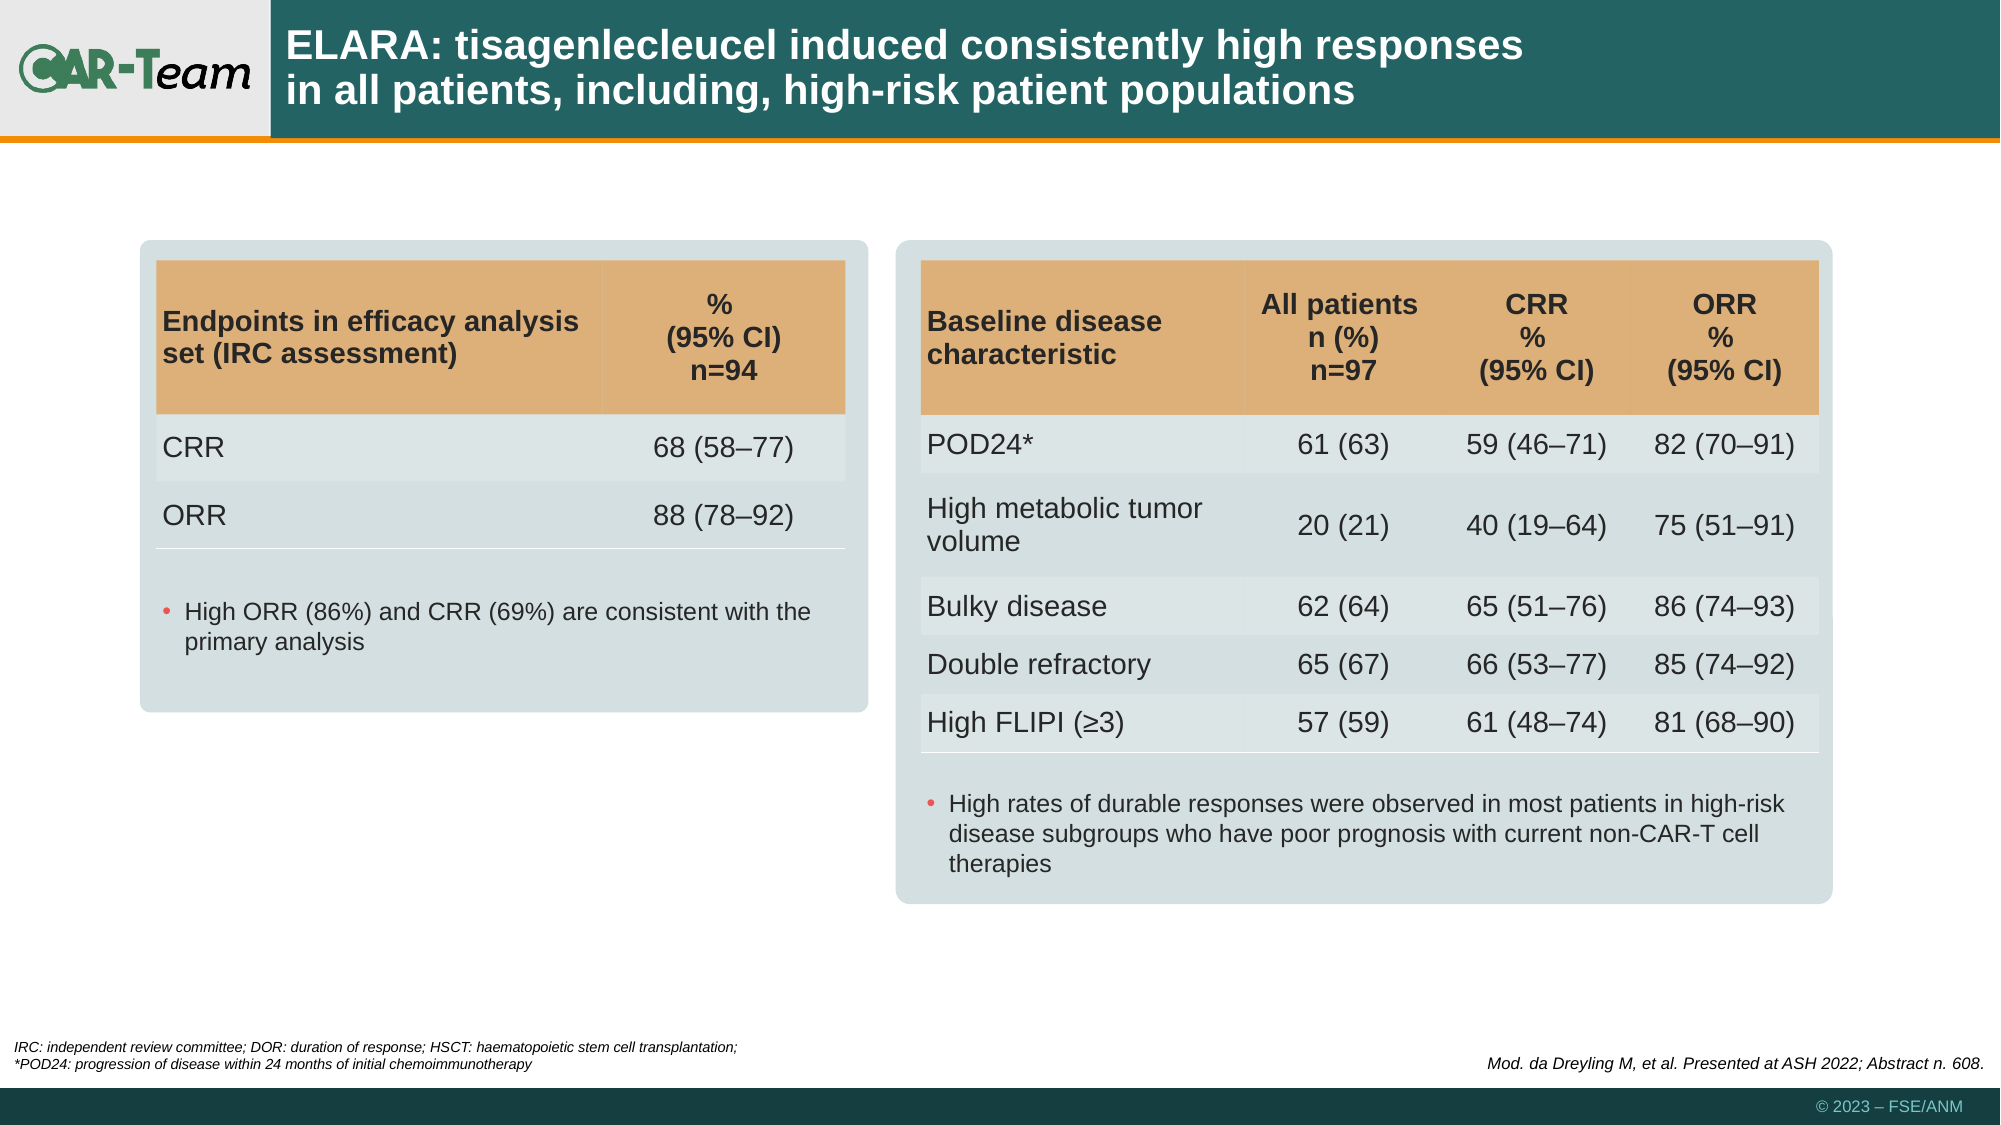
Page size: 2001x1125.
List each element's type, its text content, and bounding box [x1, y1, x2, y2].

table_cell Double refractory [921, 635, 1245, 694]
table_header All patients n (%) n=97 [1245, 260, 1443, 415]
text_box [895, 240, 1833, 905]
table_cell 66 (53–77) [1443, 635, 1631, 694]
table_cell 40 (19–64) [1443, 473, 1631, 577]
table_cell ORR [156, 481, 602, 548]
table_cell 65 (51–76) [1443, 577, 1631, 635]
table_cell 81 (68–90) [1631, 694, 1819, 752]
table_cell High FLIPI (≥3) [921, 694, 1245, 752]
table_cell 20 (21) [1245, 473, 1443, 577]
table_cell 65 (67) [1245, 635, 1443, 694]
table_cell POD24* [921, 415, 1245, 473]
table_cell 86 (74–93) [1631, 577, 1819, 635]
table_header Baseline disease characteristic [921, 260, 1245, 415]
title ELARA: tisagenlecleucel induced consistently high responses in all patients, including, high-risk patient populations [270, 0, 2000, 139]
table_cell 82 (70–91) [1631, 415, 1819, 473]
table_cell 88 (78–92) [602, 481, 845, 548]
table_cell 57 (59) [1245, 694, 1443, 752]
table_cell 68 (58–77) [602, 414, 845, 481]
text_box High rates of durable responses were observed in most patients in high-risk disease subgroups who have poor prognosis with current non-CAR-T cell therapies [920, 780, 1819, 885]
table_cell 59 (46–71) [1443, 415, 1631, 473]
table_header ORR % (95% CI) [1631, 260, 1819, 415]
text_box Mod. da Dreyling M, et al. Presented at ASH 2022; Abstract n. 608. [1051, 1045, 2000, 1081]
picture [19, 44, 250, 93]
table_cell 61 (63) [1245, 415, 1443, 473]
table_cell 61 (48–74) [1443, 694, 1631, 752]
table_cell CRR [156, 414, 602, 481]
table_header Endpoints in efficacy analysis set (IRC assessment) [156, 260, 602, 414]
table_header CRR % (95% CI) [1443, 260, 1631, 415]
table_cell 75 (51–91) [1631, 473, 1819, 577]
table_cell Bulky disease [921, 577, 1245, 635]
text_box High ORR (86%) and CRR (69%) are consistent with the primary analysis [156, 588, 846, 664]
text_box [139, 240, 869, 713]
table_cell High metabolic tumor volume [921, 473, 1245, 577]
table_header % (95% CI) n=94 [602, 260, 845, 414]
table_cell 62 (64) [1245, 577, 1443, 635]
table_cell 85 (74–92) [1631, 635, 1819, 694]
text_box IRC: independent review committee; DOR: duration of response; HSCT: haematopoietic stem cell transplantation; *POD24: progression of disease within 24 months of initial chemoimmunotherapy [0, 1030, 1005, 1080]
